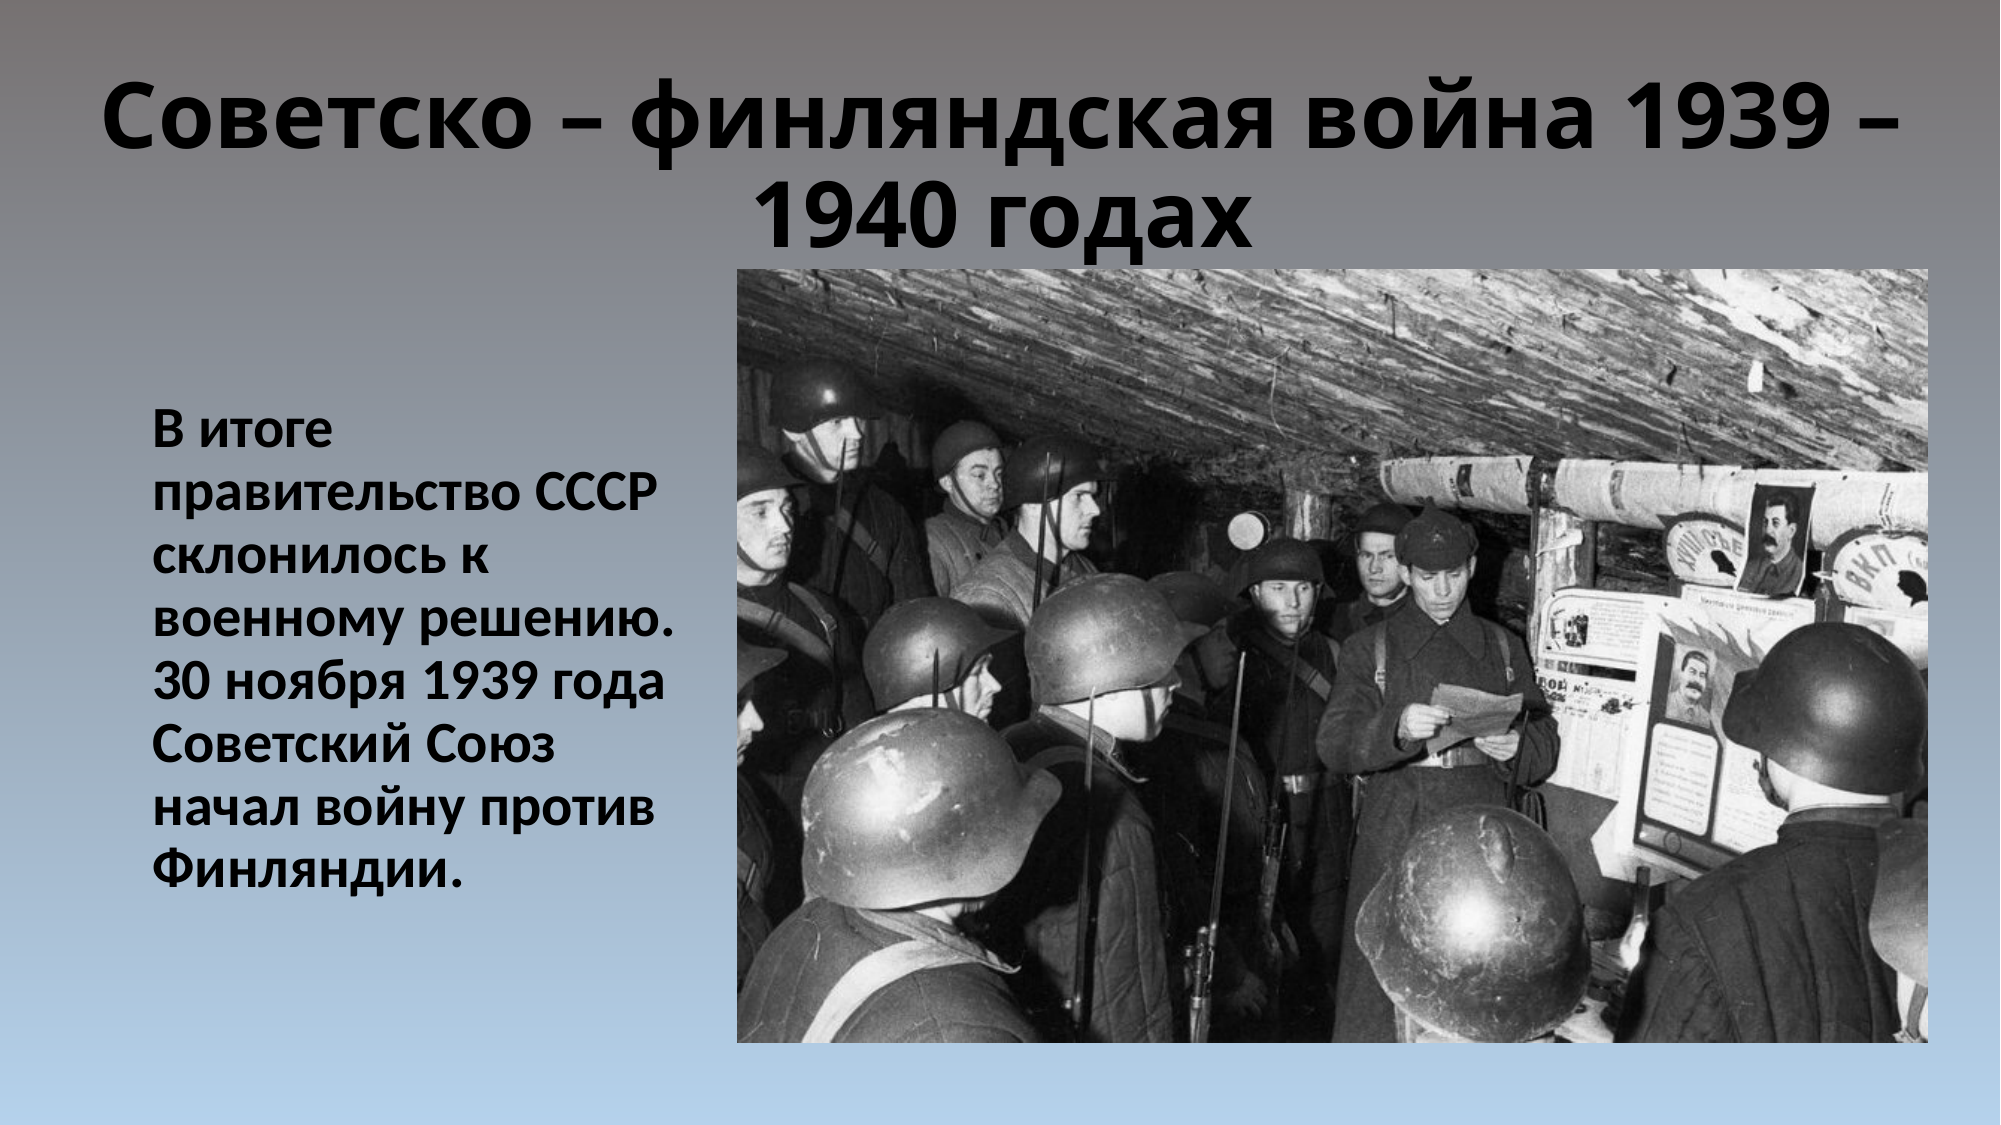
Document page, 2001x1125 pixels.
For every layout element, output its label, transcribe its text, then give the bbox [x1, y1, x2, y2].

title Советско – финляндская война 1939 – 1940 годах [28, 59, 1976, 278]
picture [737, 269, 1928, 1043]
list В итоге правительство СССР склонилось к военному решению. 30 ноября 1939 года Советский Союз начал войну против Финляндии. [137, 299, 709, 1014]
